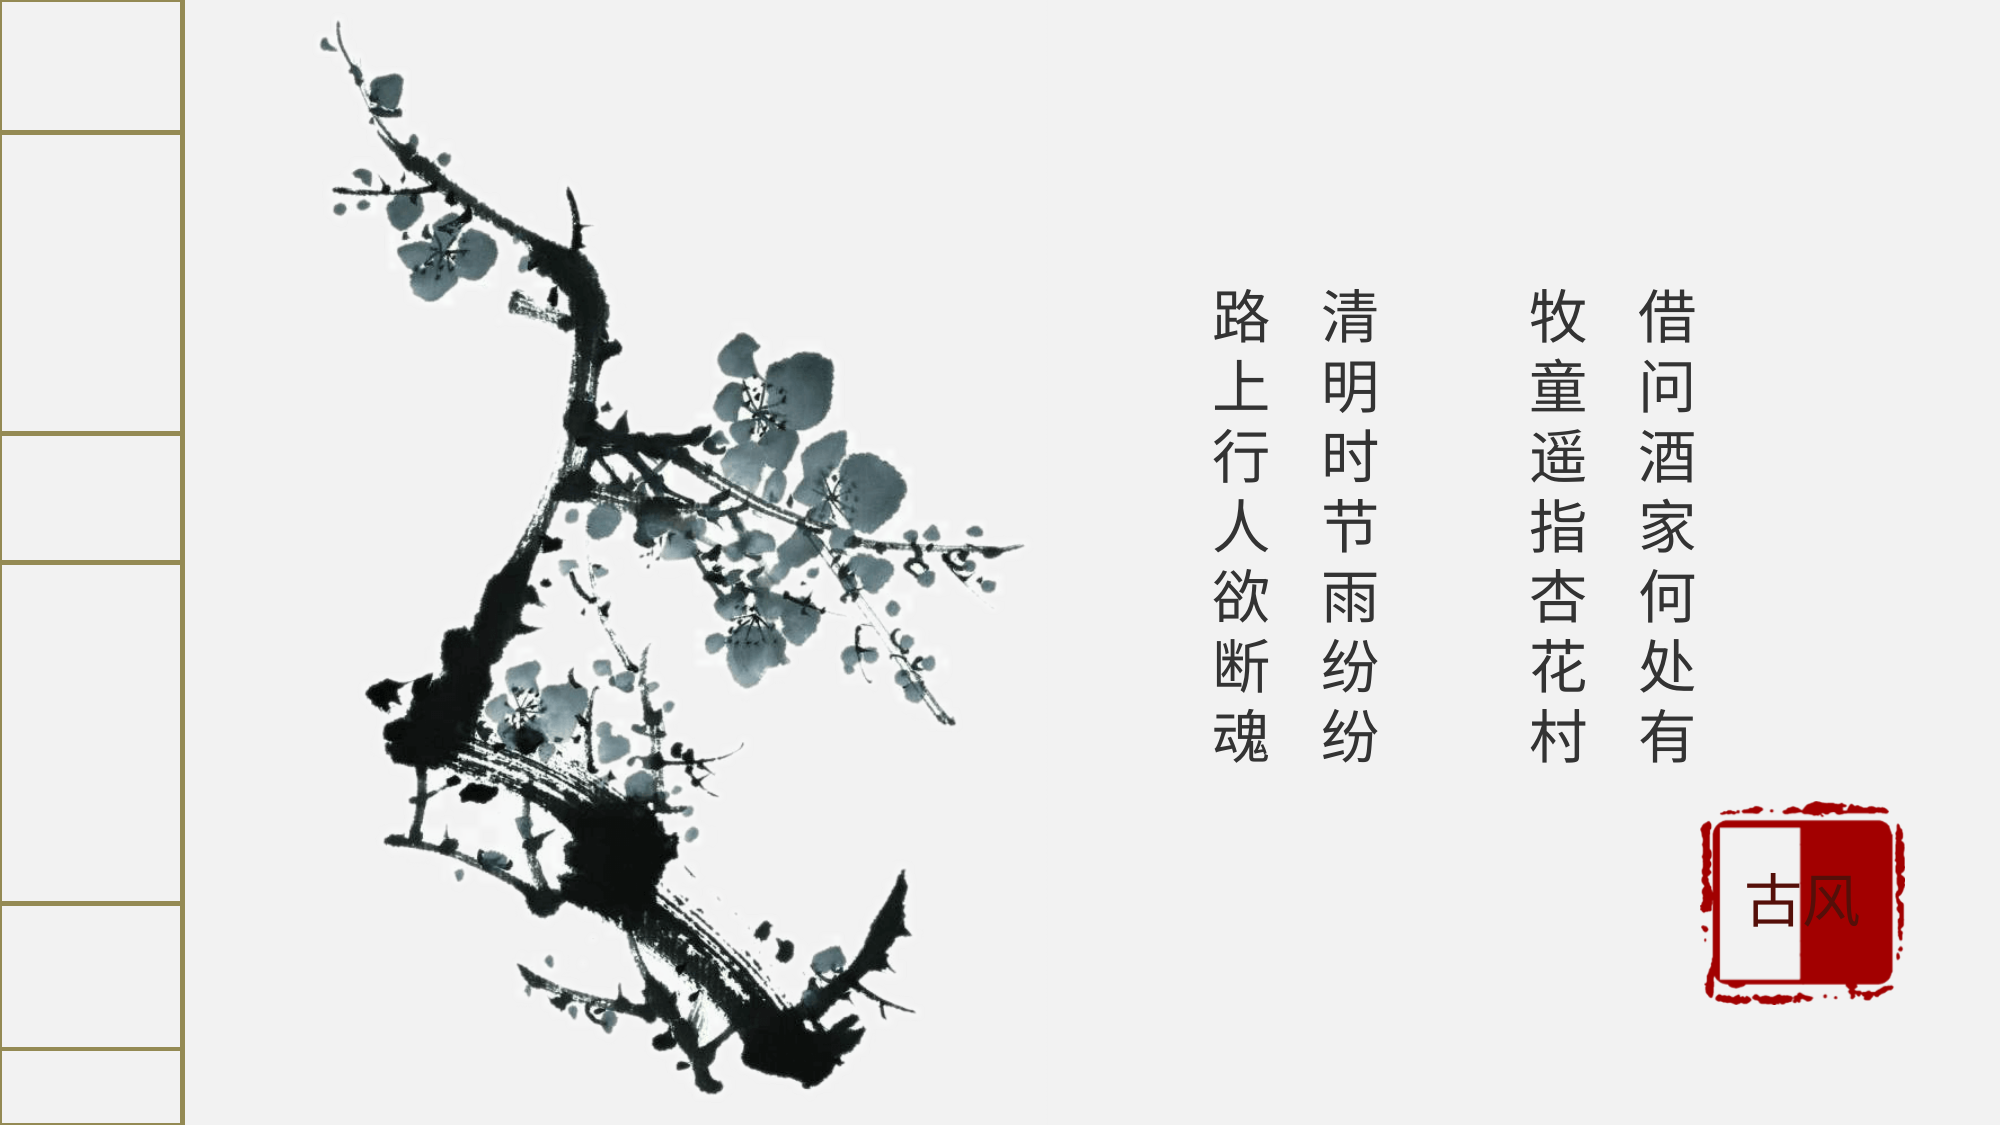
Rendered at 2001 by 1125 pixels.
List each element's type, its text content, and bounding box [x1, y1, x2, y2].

text_box 路上行人欲断魂 [1197, 272, 1274, 778]
text_box 古风 [1905, 856, 1915, 942]
picture [1700, 801, 1905, 1005]
text_box 清明时节雨纷纷 [1306, 272, 1384, 778]
text_box [0, 0, 184, 1125]
text_box 借问酒家何处有 [1623, 272, 1701, 778]
text_box 牧童遥指杏花村 [1514, 272, 1591, 778]
picture [299, 0, 1051, 1125]
